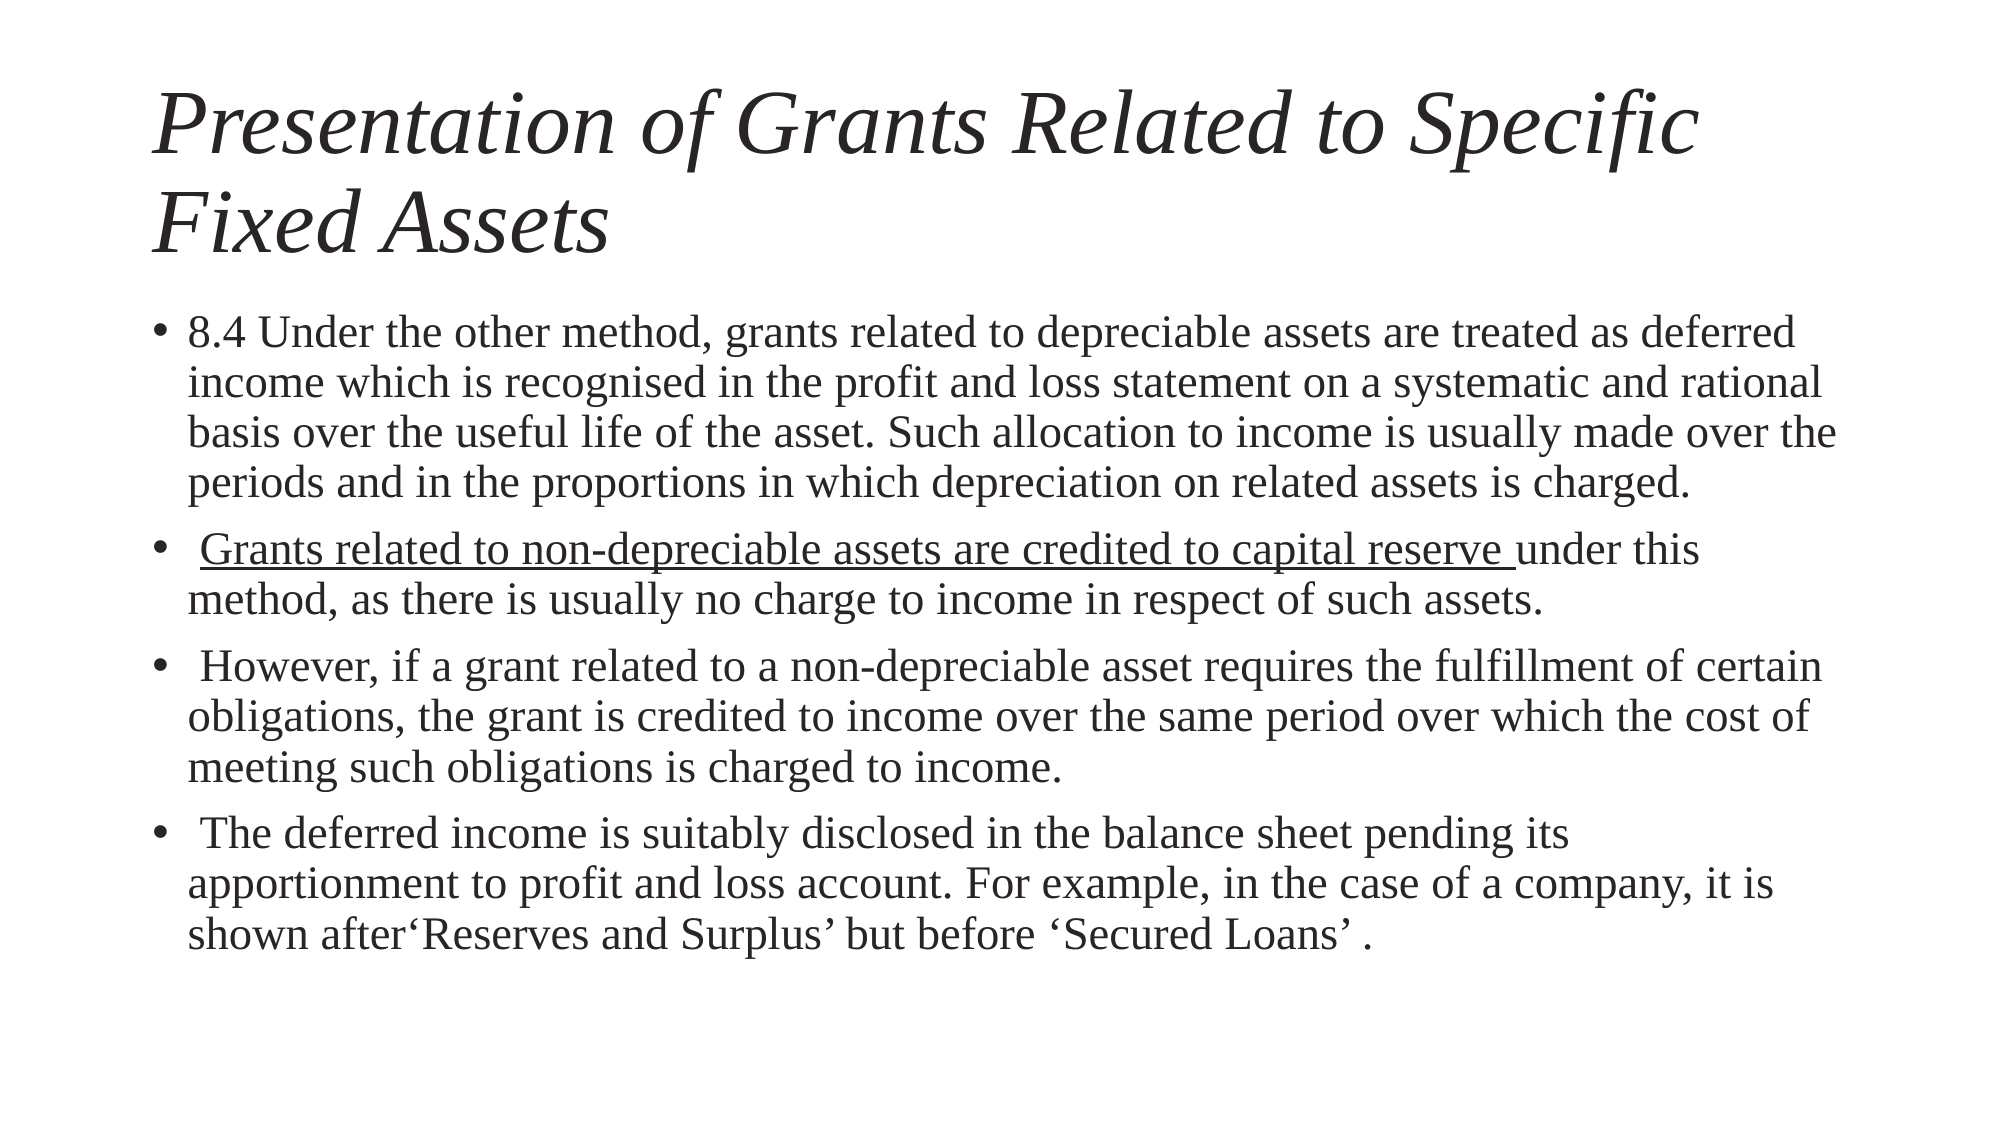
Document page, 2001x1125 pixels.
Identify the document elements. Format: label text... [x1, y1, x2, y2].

title Presentation of Grants Related to Specific Fixed Assets [137, 64, 1863, 283]
list 8.4 Under the other method, grants related to depreciable assets are treated as deferred income which is recognised in the profit and loss statement on a systematic and rational basis over the useful life of the asset. Such allocation to income is usually made over the periods and in the proportions in which depreciation on related assets is charged. Grants related to non-depreciable assets are credited to capital reserve under this method, as there is usually no charge to income in respect of such assets. However, if a grant related to a non-depreciable asset requires the fulfillment of certain obligations, the grant is credited to income over the same period over which the cost of meeting such obligations is charged to income. The deferred income is suitably disclosed in the balance sheet pending its apportionment to profit and loss account. For example, in the case of a company, it is shown after‘Reserves and Surplus’ but before ‘Secured Loans’ . [137, 299, 1863, 1014]
